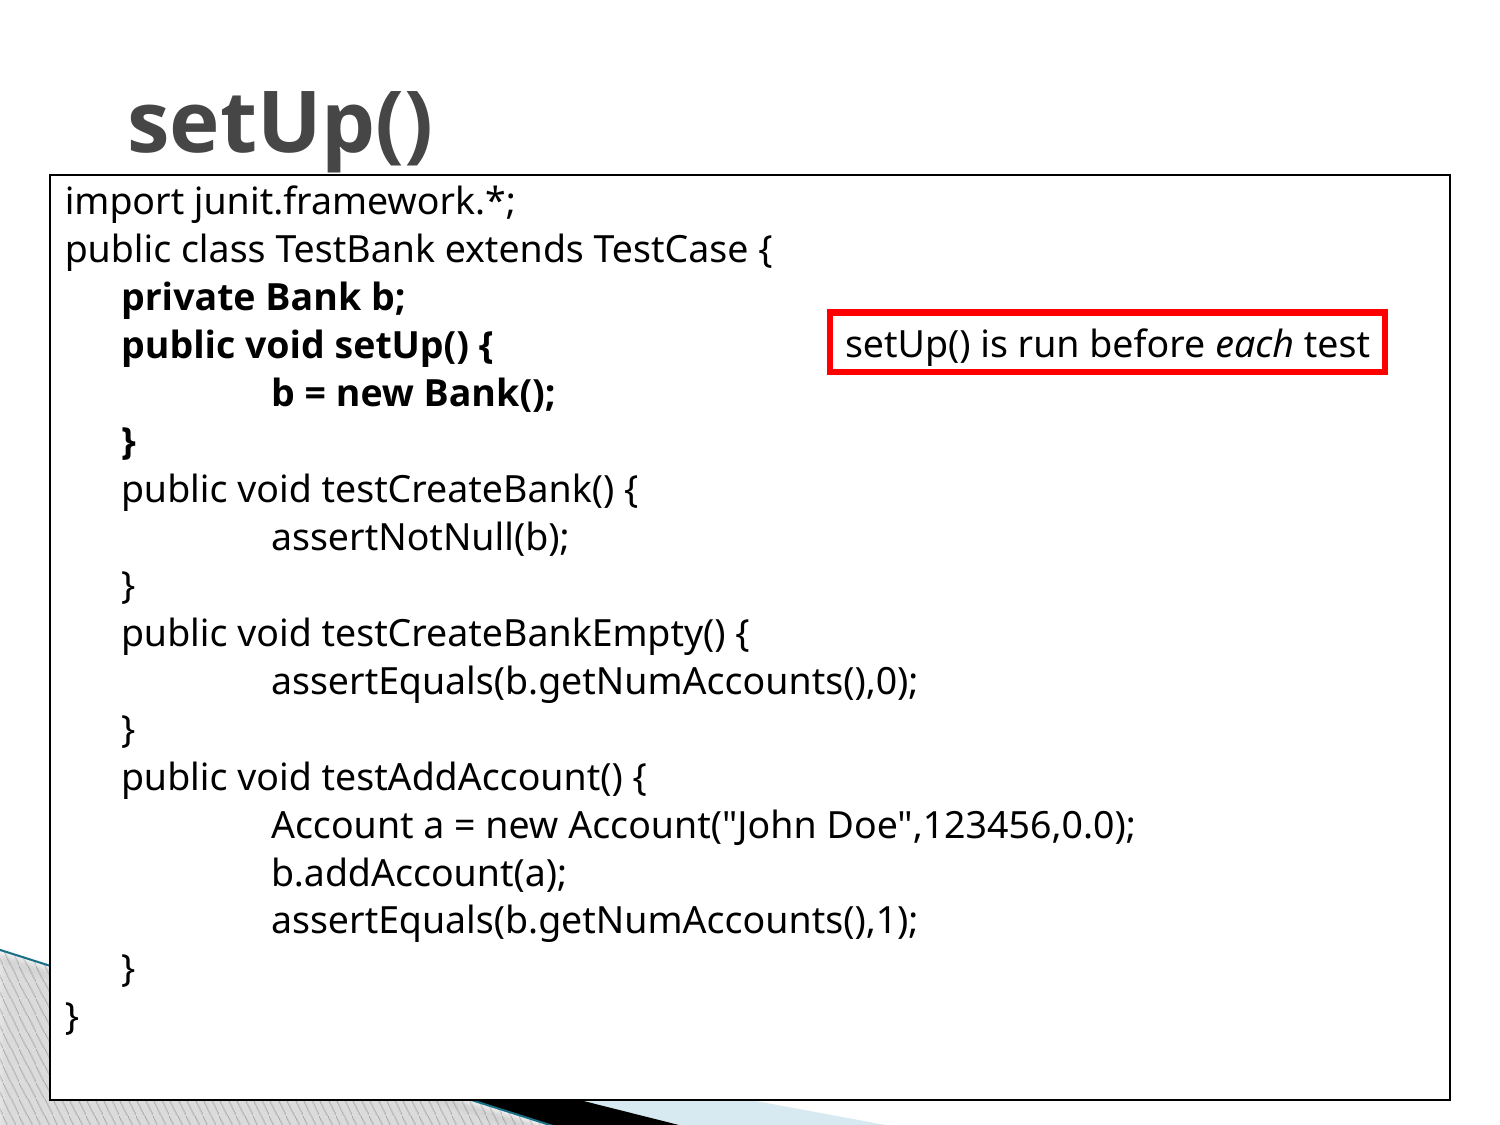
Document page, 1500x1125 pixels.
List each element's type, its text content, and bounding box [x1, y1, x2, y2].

title setUp() [112, 24, 1388, 174]
text_box import junit.framework.*; public class TestBank extends TestCase { private Bank b; public void setUp() { b = new Bank(); } public void testCreateBank() { assertNotNull(b); } public void testCreateBankEmpty() { assertEquals(b.getNumAccounts(),0); } public void testAddAccount() { Account a = new Account("John Doe",123456,0.0); b.addAccount(a); assertEquals(b.getNumAccounts(),1); } } [50, 174, 1450, 1100]
text_box setUp() is run before each test [830, 312, 1386, 373]
